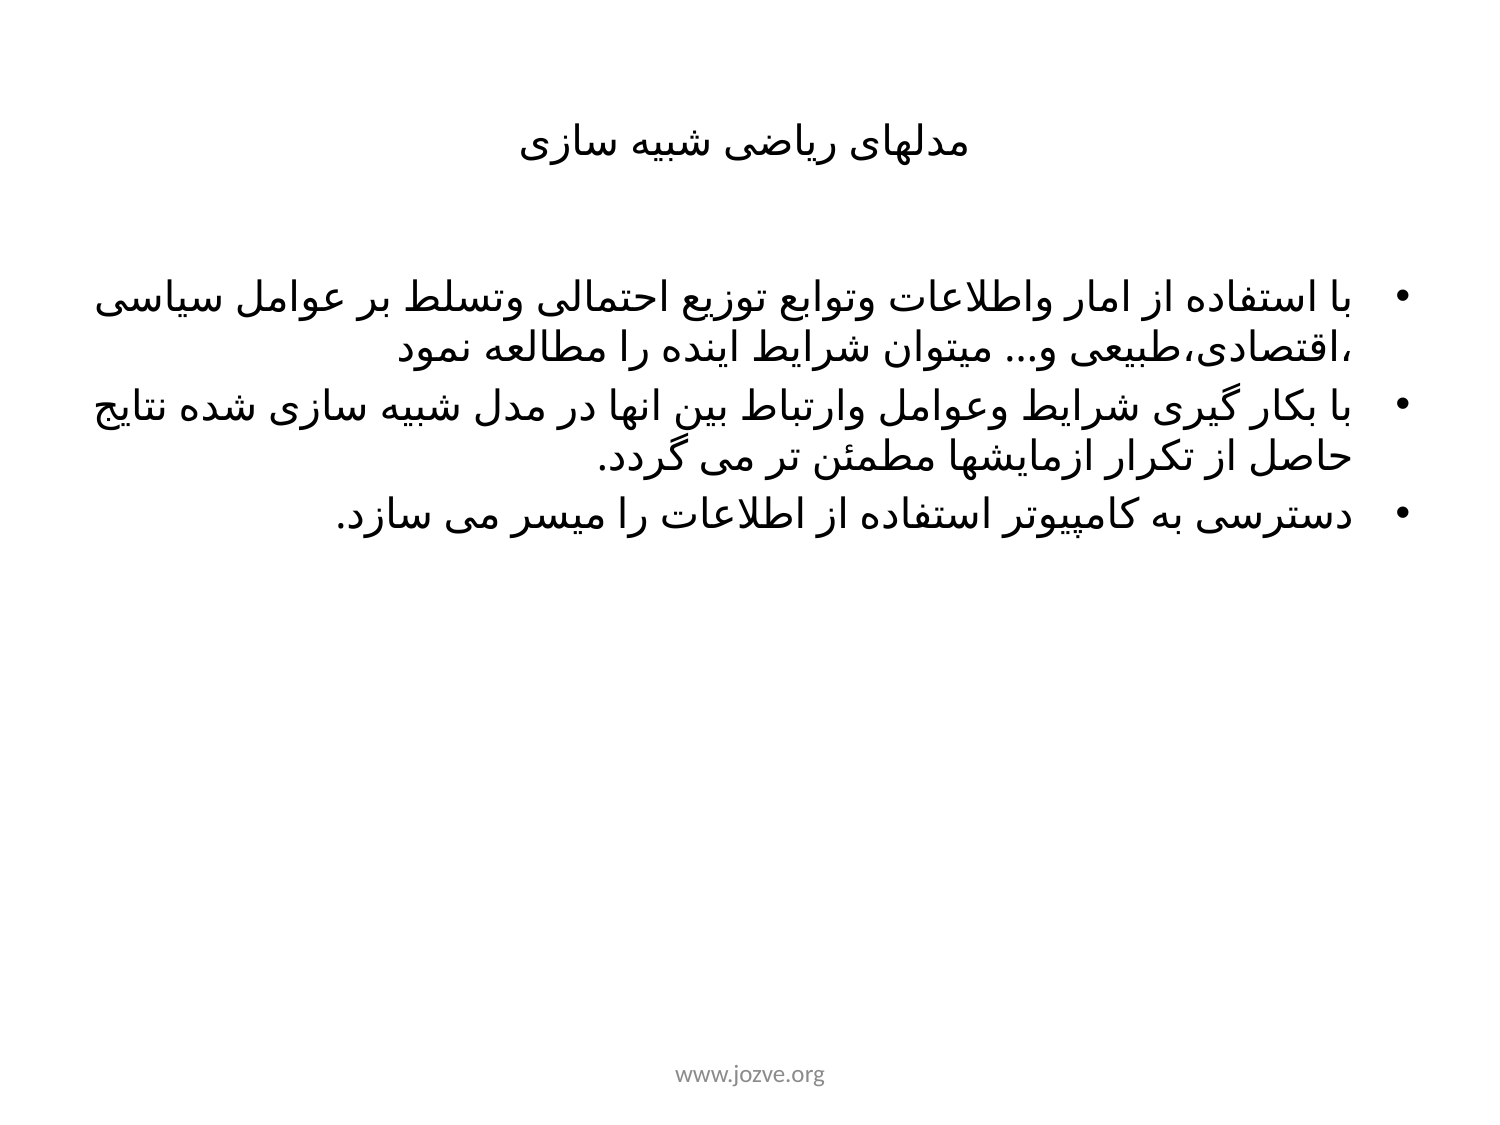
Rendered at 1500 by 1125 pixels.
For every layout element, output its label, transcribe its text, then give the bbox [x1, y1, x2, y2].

footer www.jozve.org [512, 1042, 988, 1103]
list با استفاده از امار واطلاعات وتوابع توزیع احتمالی وتسلط بر عوامل سیاسی ،اقتصادی،طبیعی و... میتوان شرایط اینده را مطالعه نمود با بکار گیری شرایط وعوامل وارتباط بین انها در مدل شبیه سازی شده نتایج حاصل از تکرار ازمایشها مطمئن تر می گردد. دسترسی به کامپیوتر استفاده از اطلاعات را میسر می سازد. [75, 262, 1425, 1005]
title مدلهای ریاضی شبیه سازی [75, 45, 1425, 233]
